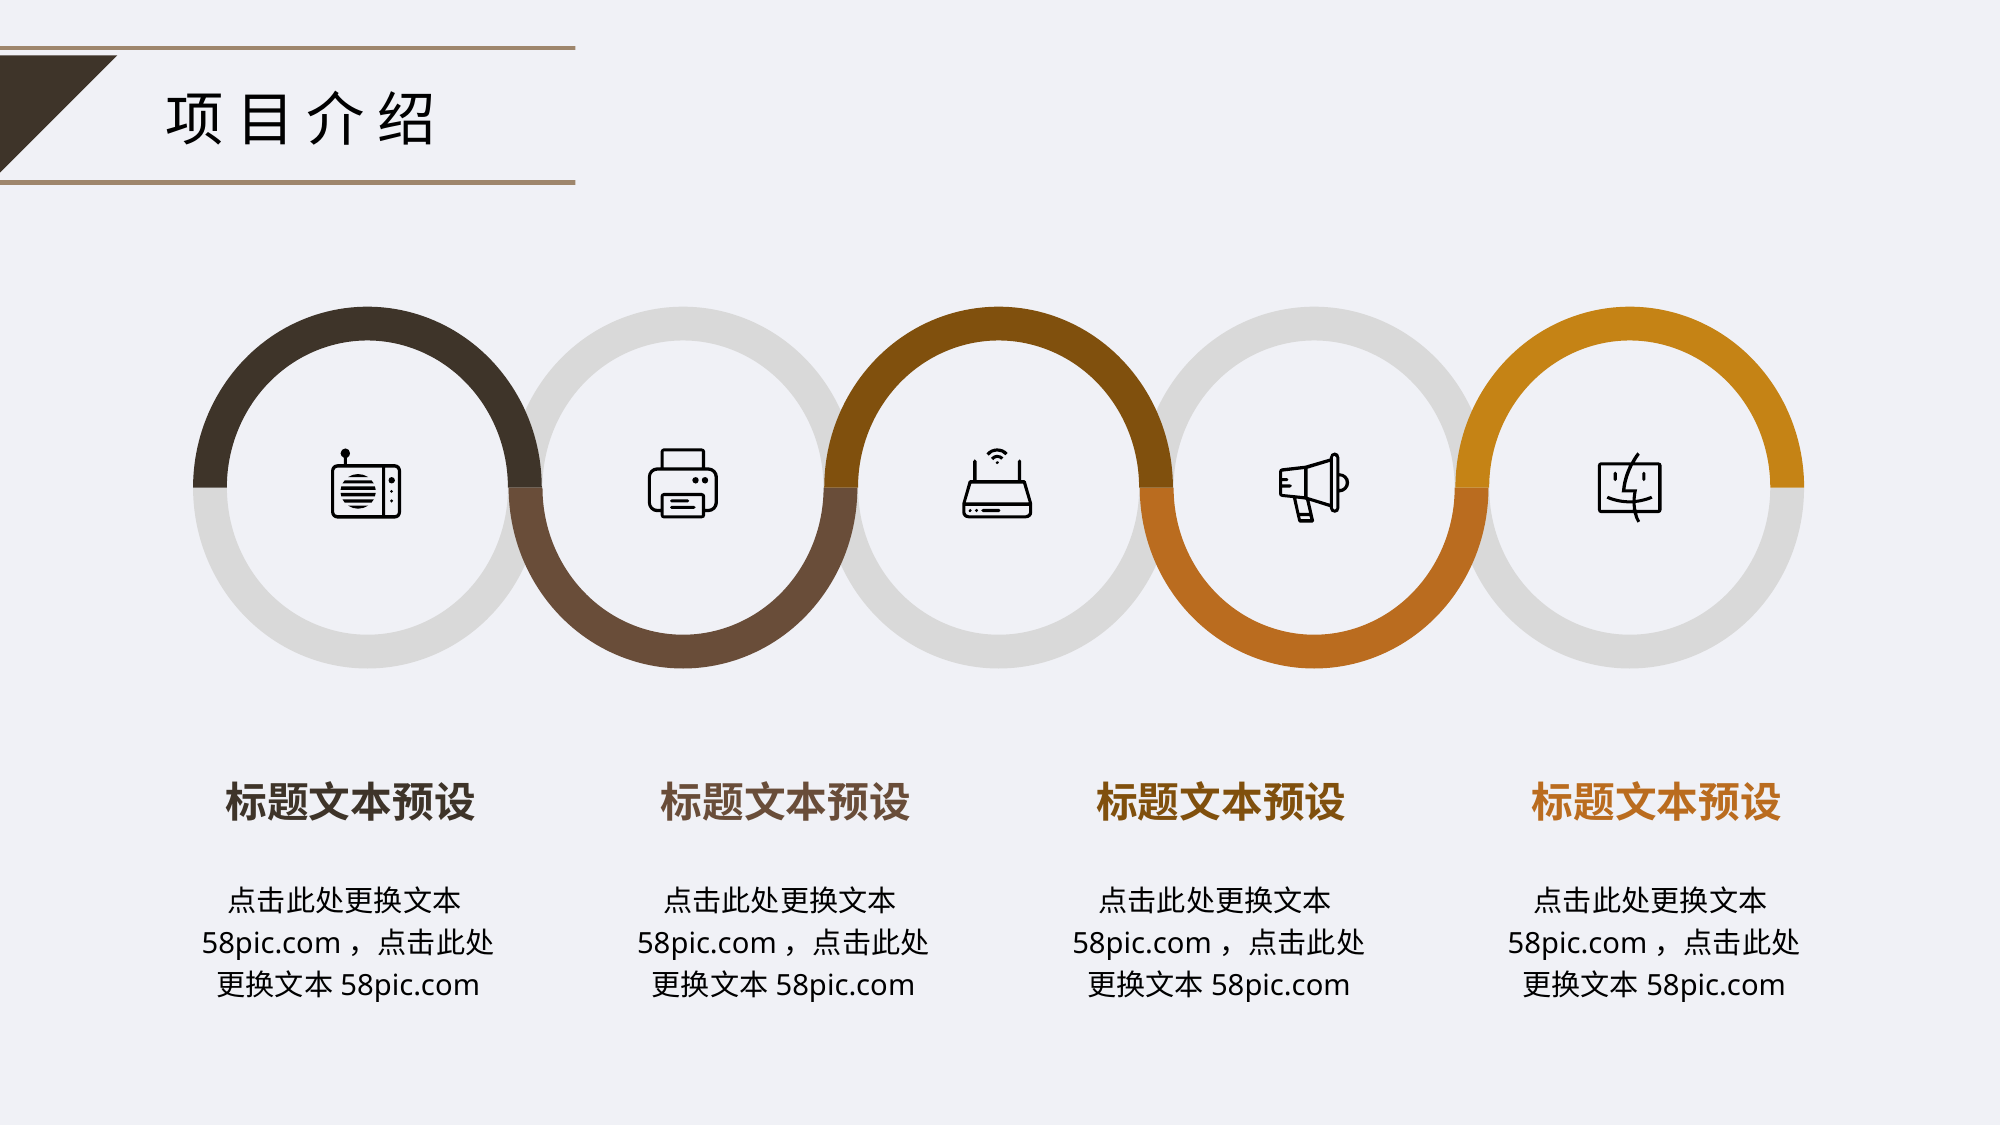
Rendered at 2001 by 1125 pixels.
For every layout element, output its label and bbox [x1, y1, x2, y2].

text_box [189, 306, 1813, 1018]
text_box [0, 48, 576, 183]
